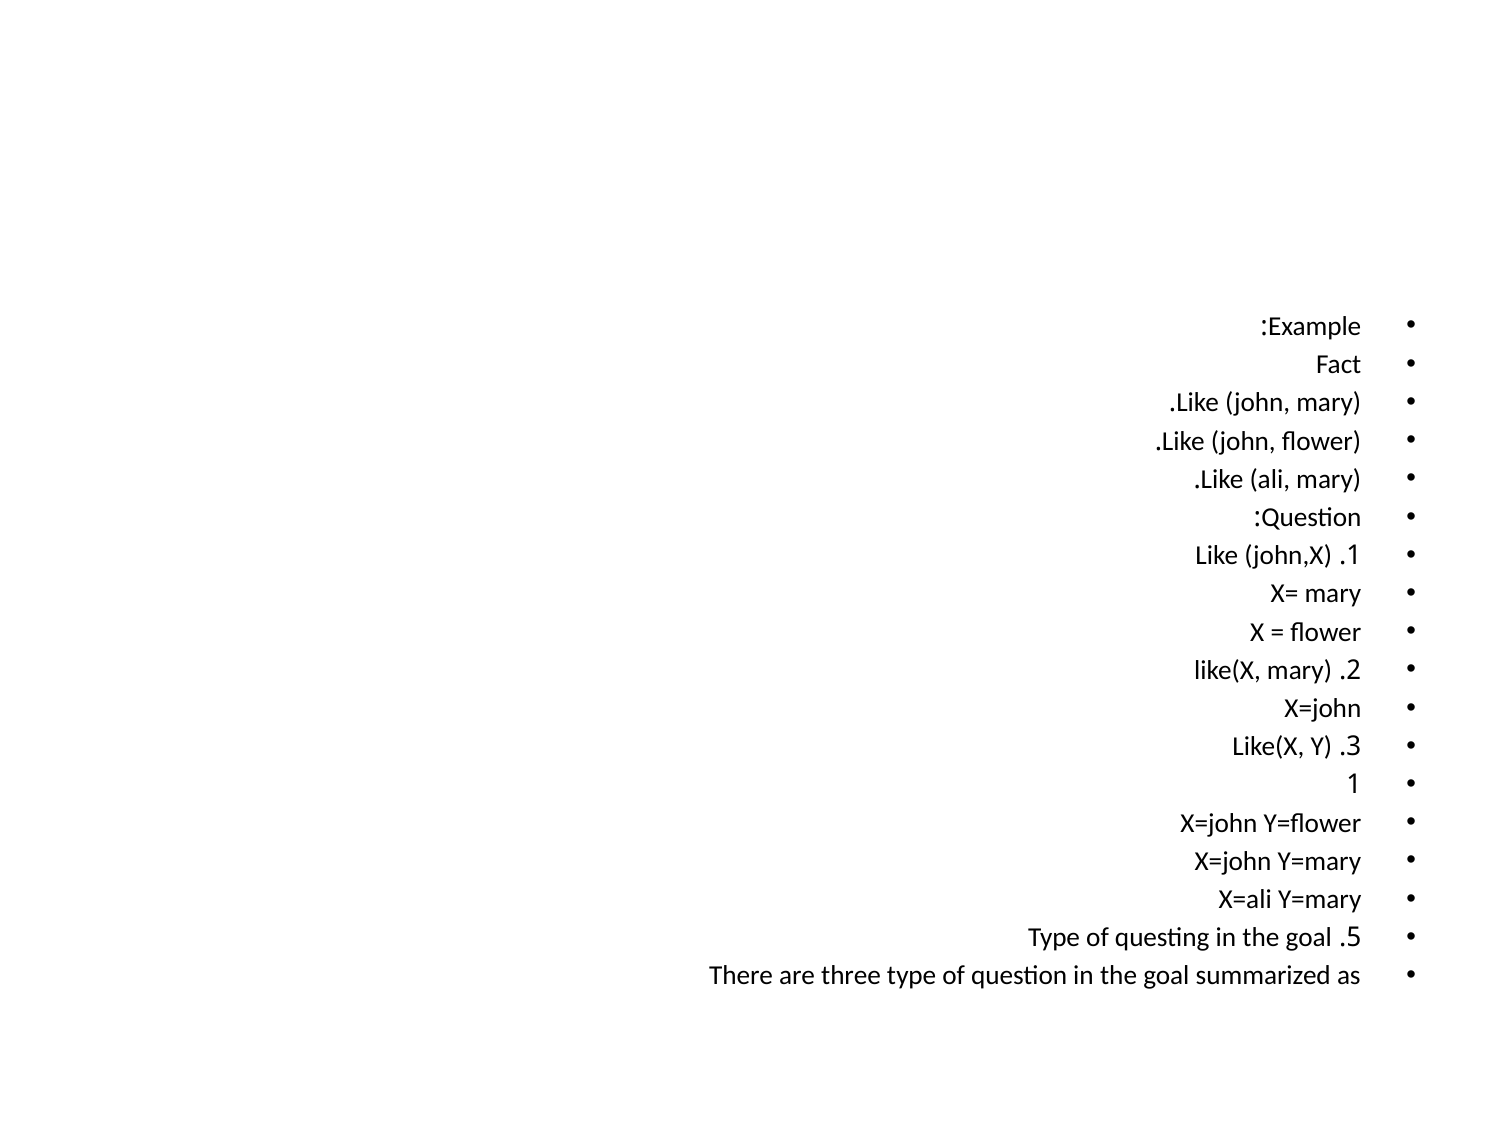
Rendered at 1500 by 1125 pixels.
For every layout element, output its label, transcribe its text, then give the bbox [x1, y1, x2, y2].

list Example: Fact Like (john, mary). Like (john, flower). Like (ali, mary). Question: 1. Like (john,X) X= mary X = flower 2. like(X, mary) X=john 3. Like(X, Y) 1 X=john Y=flower X=john Y=mary X=ali Y=mary 5. Type of questing in the goal There are three type of question in the goal summarized as [75, 262, 1425, 1005]
